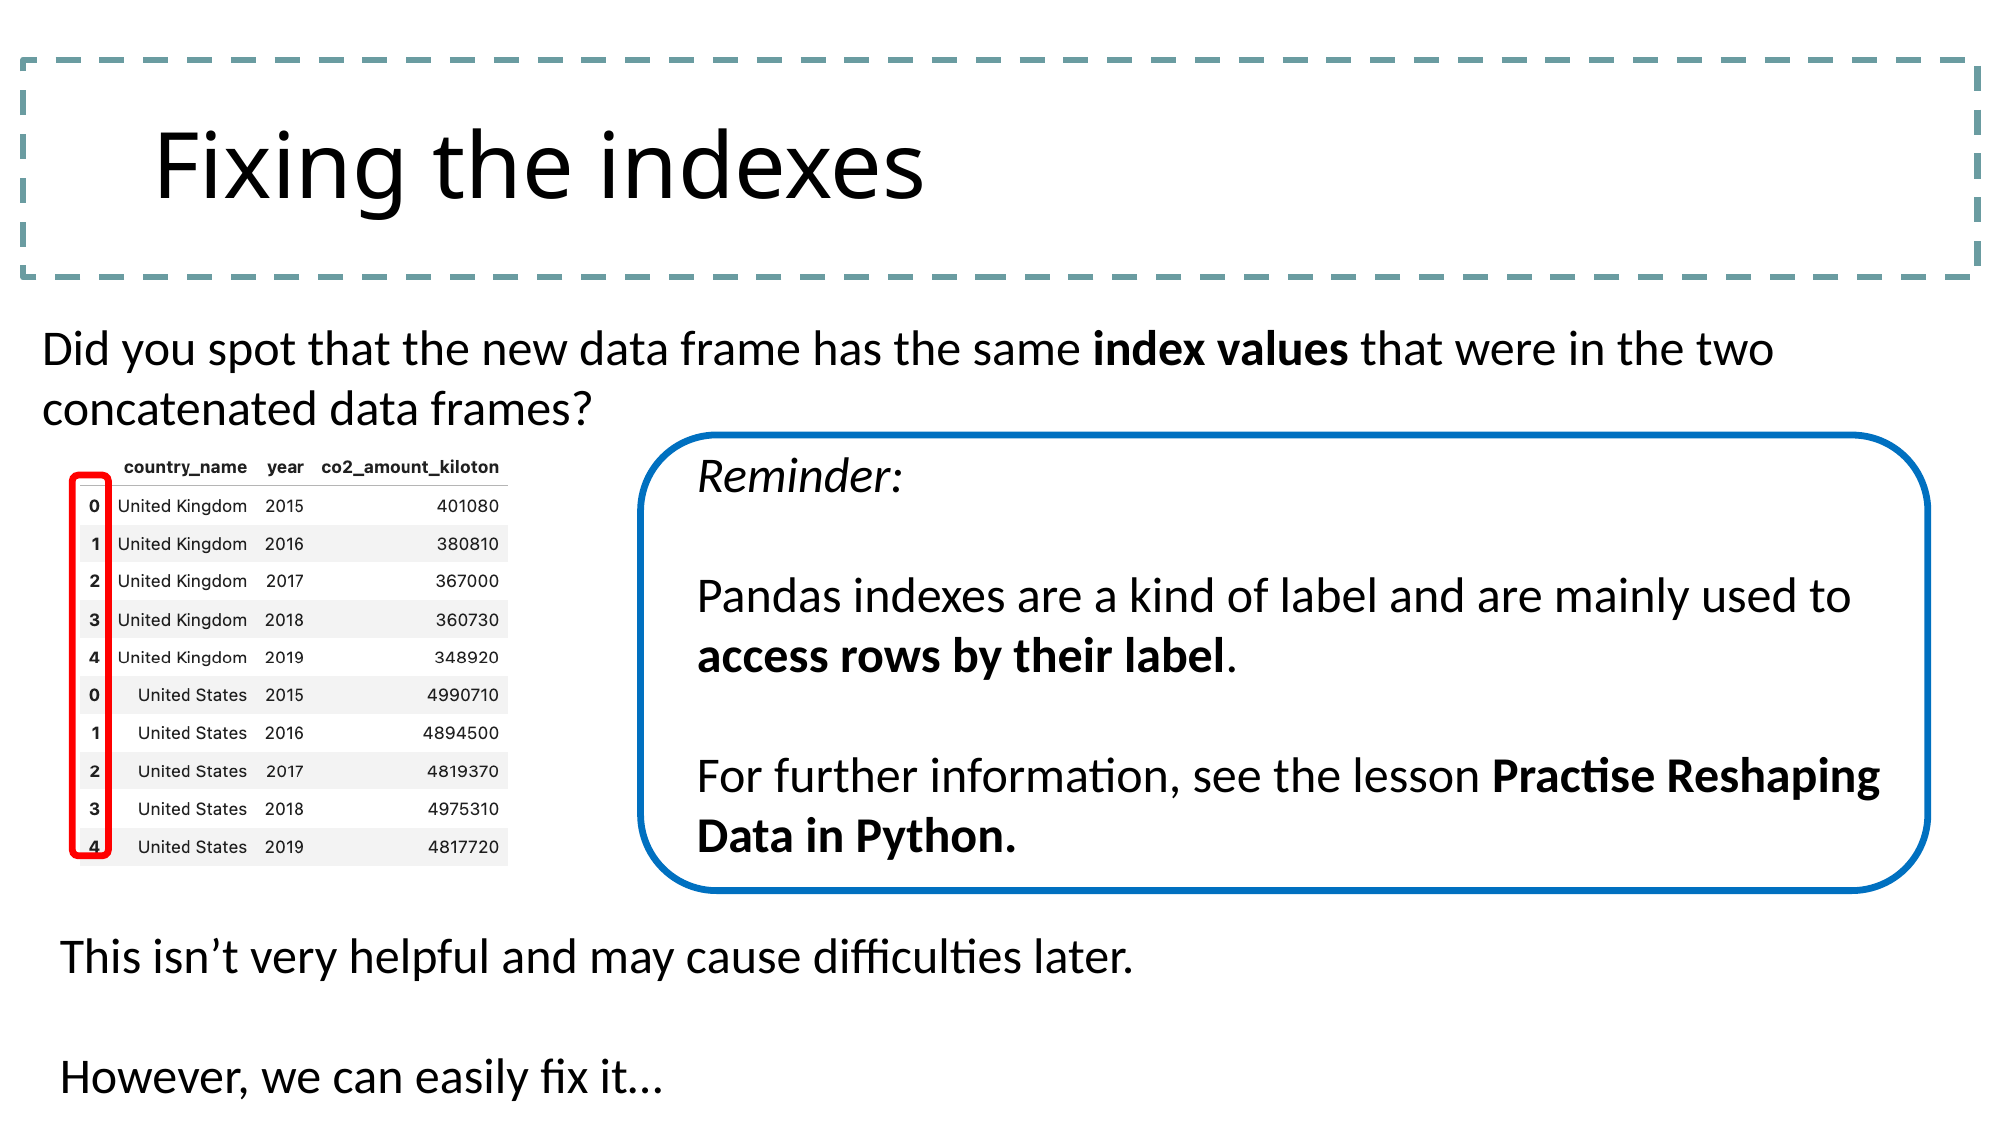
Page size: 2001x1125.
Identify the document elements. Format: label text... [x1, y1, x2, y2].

title Fixing the indexes [137, 59, 1863, 278]
text_box [639, 433, 1929, 892]
text_box Reminder: Pandas indexes are a kind of label and are mainly used to access rows by their label. For further information, see the lesson Practise Reshaping Data in Python. [1865, 434, 2000, 870]
text_box [71, 474, 77, 857]
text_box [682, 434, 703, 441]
text_box This isn’t very helpful and may cause difficulties later. However, we can easily fix it… [45, 916, 1662, 1111]
text_box Did you spot that the new data frame has the same index values that were in the two concatenated data frames? [27, 308, 2000, 443]
picture [77, 449, 518, 874]
